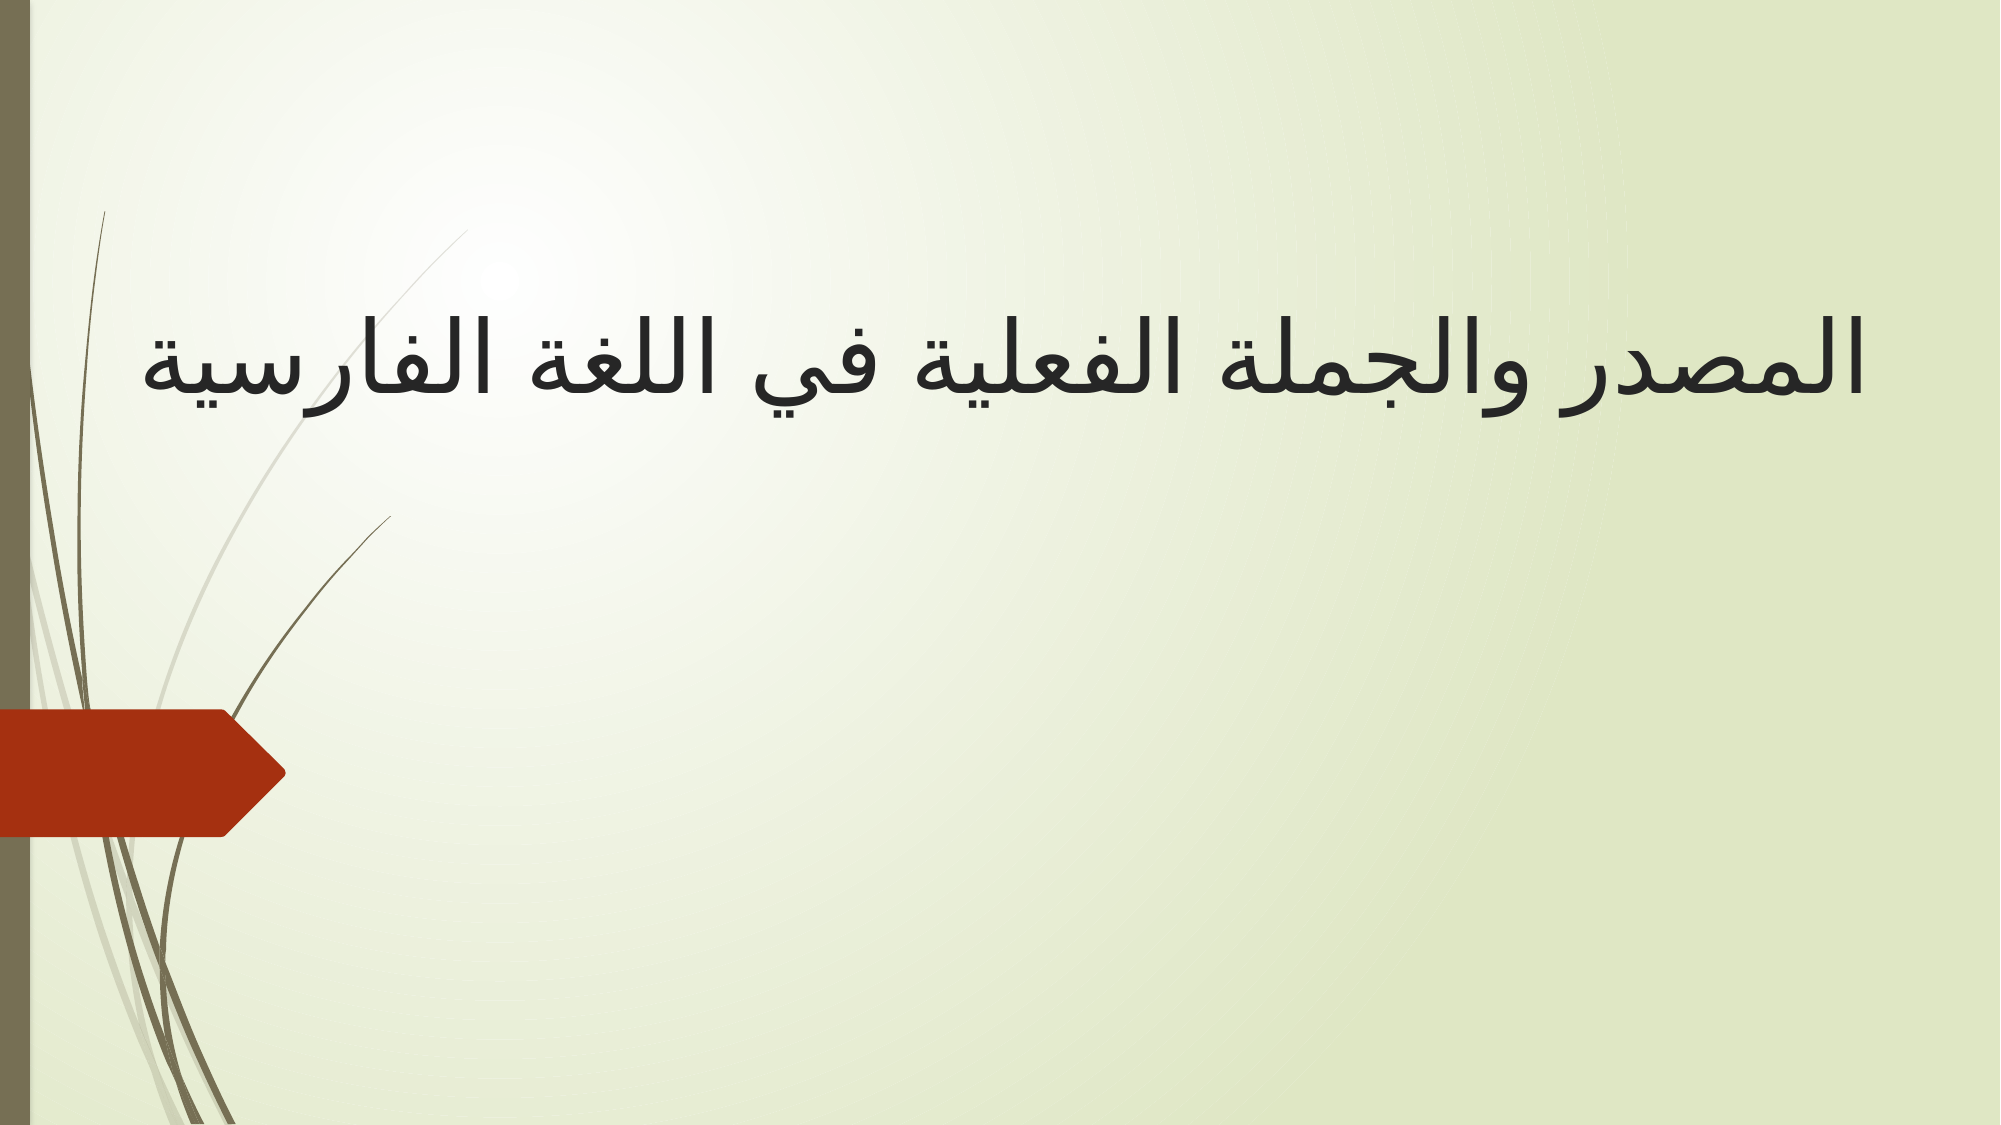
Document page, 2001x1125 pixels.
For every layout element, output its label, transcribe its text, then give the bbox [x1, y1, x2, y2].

title المصدر والجملة الفعلية في اللغة الفارسية [87, 205, 1888, 422]
